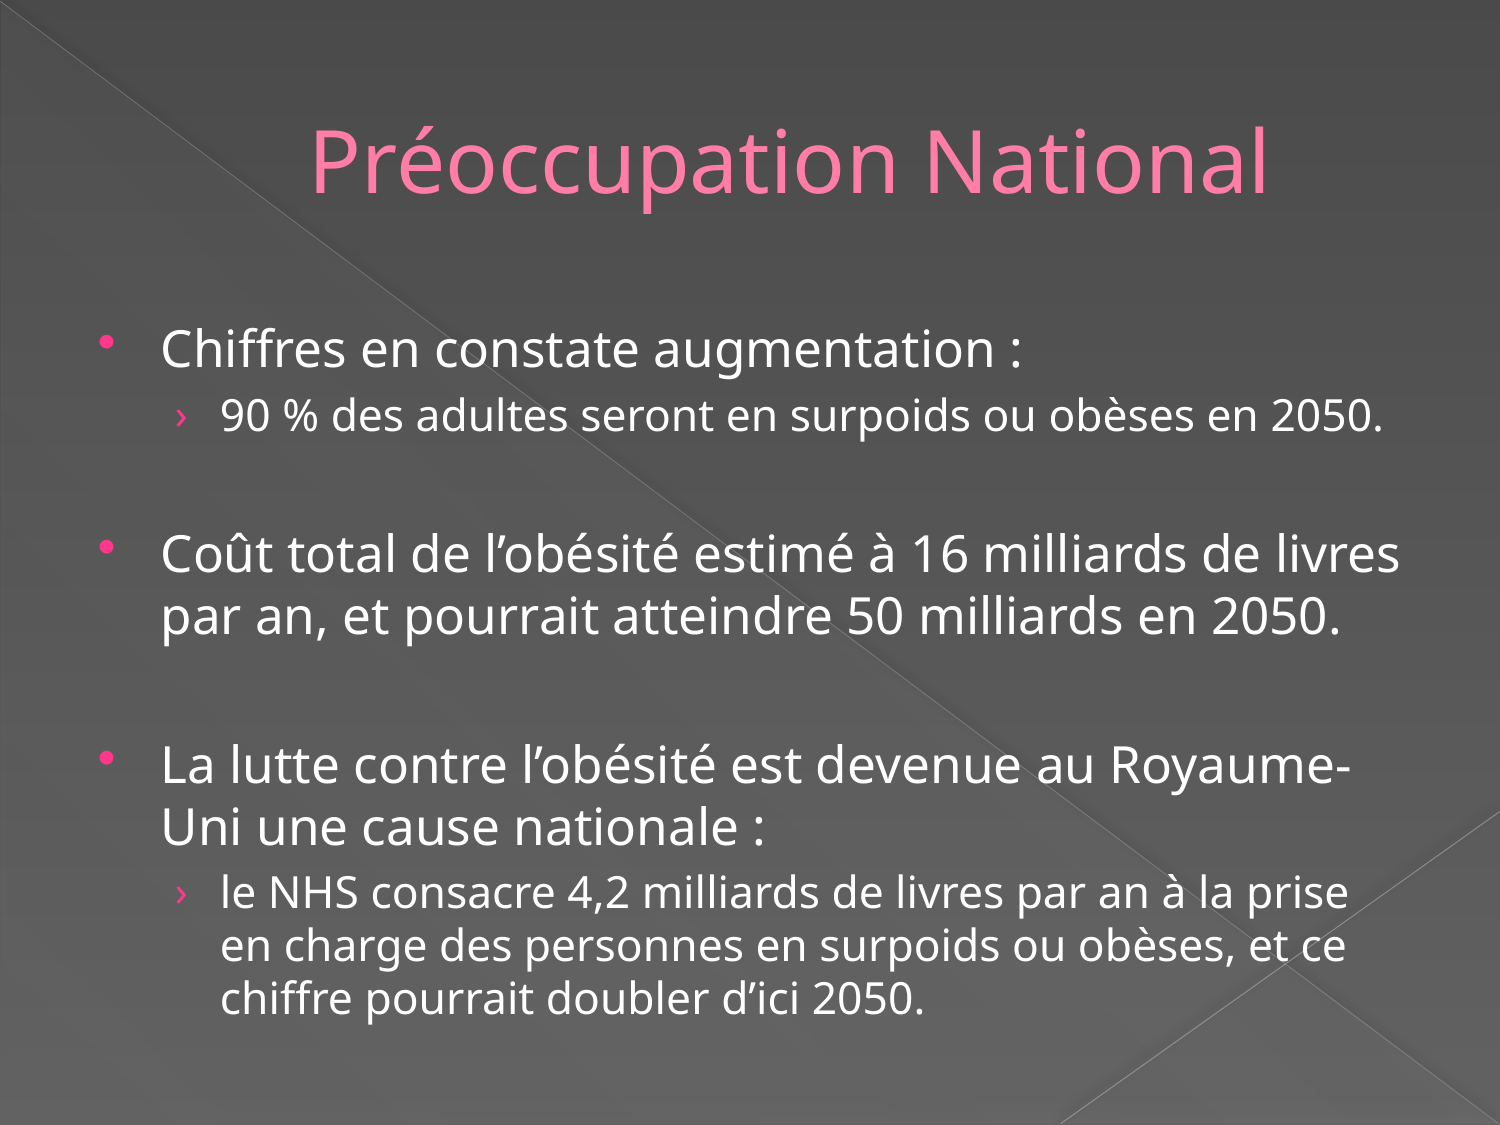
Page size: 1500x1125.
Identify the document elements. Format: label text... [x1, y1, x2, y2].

list Chiffres en constate augmentation : 90 % des adultes seront en surpoids ou obèses en 2050. Coût total de l’obésité estimé à 16 milliards de livres par an, et pourrait atteindre 50 milliards en 2050. La lutte contre l’obésité est devenue au Royaume-Uni une cause nationale : le NHS consacre 4,2 milliards de livres par an à la prise en charge des personnes en surpoids ou obèses, et ce chiffre pourrait doubler d’ici 2050. [75, 308, 1425, 1059]
title Préoccupation National [75, 43, 1425, 274]
